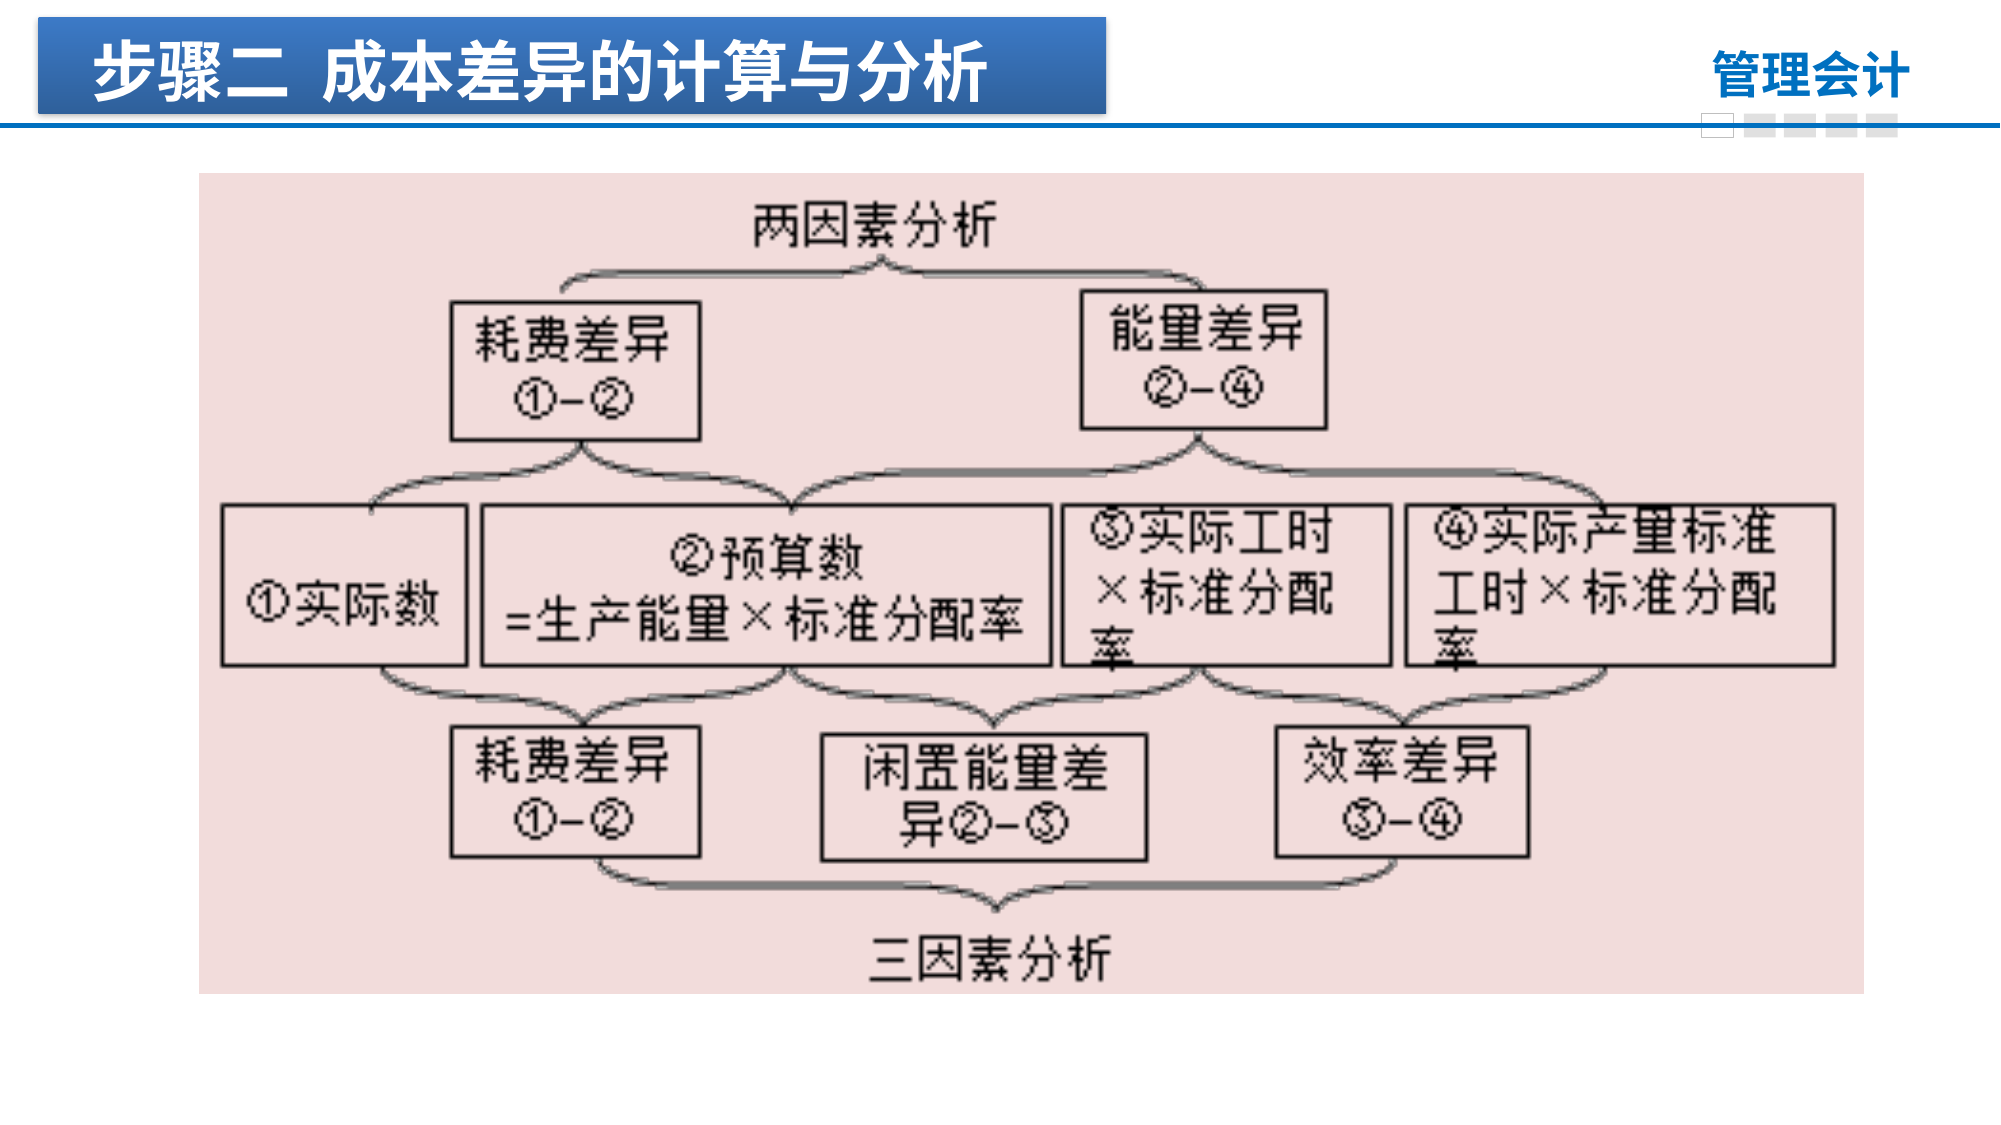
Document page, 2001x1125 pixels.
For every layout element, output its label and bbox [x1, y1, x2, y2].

text_box [38, 17, 1107, 119]
picture [199, 172, 1865, 994]
